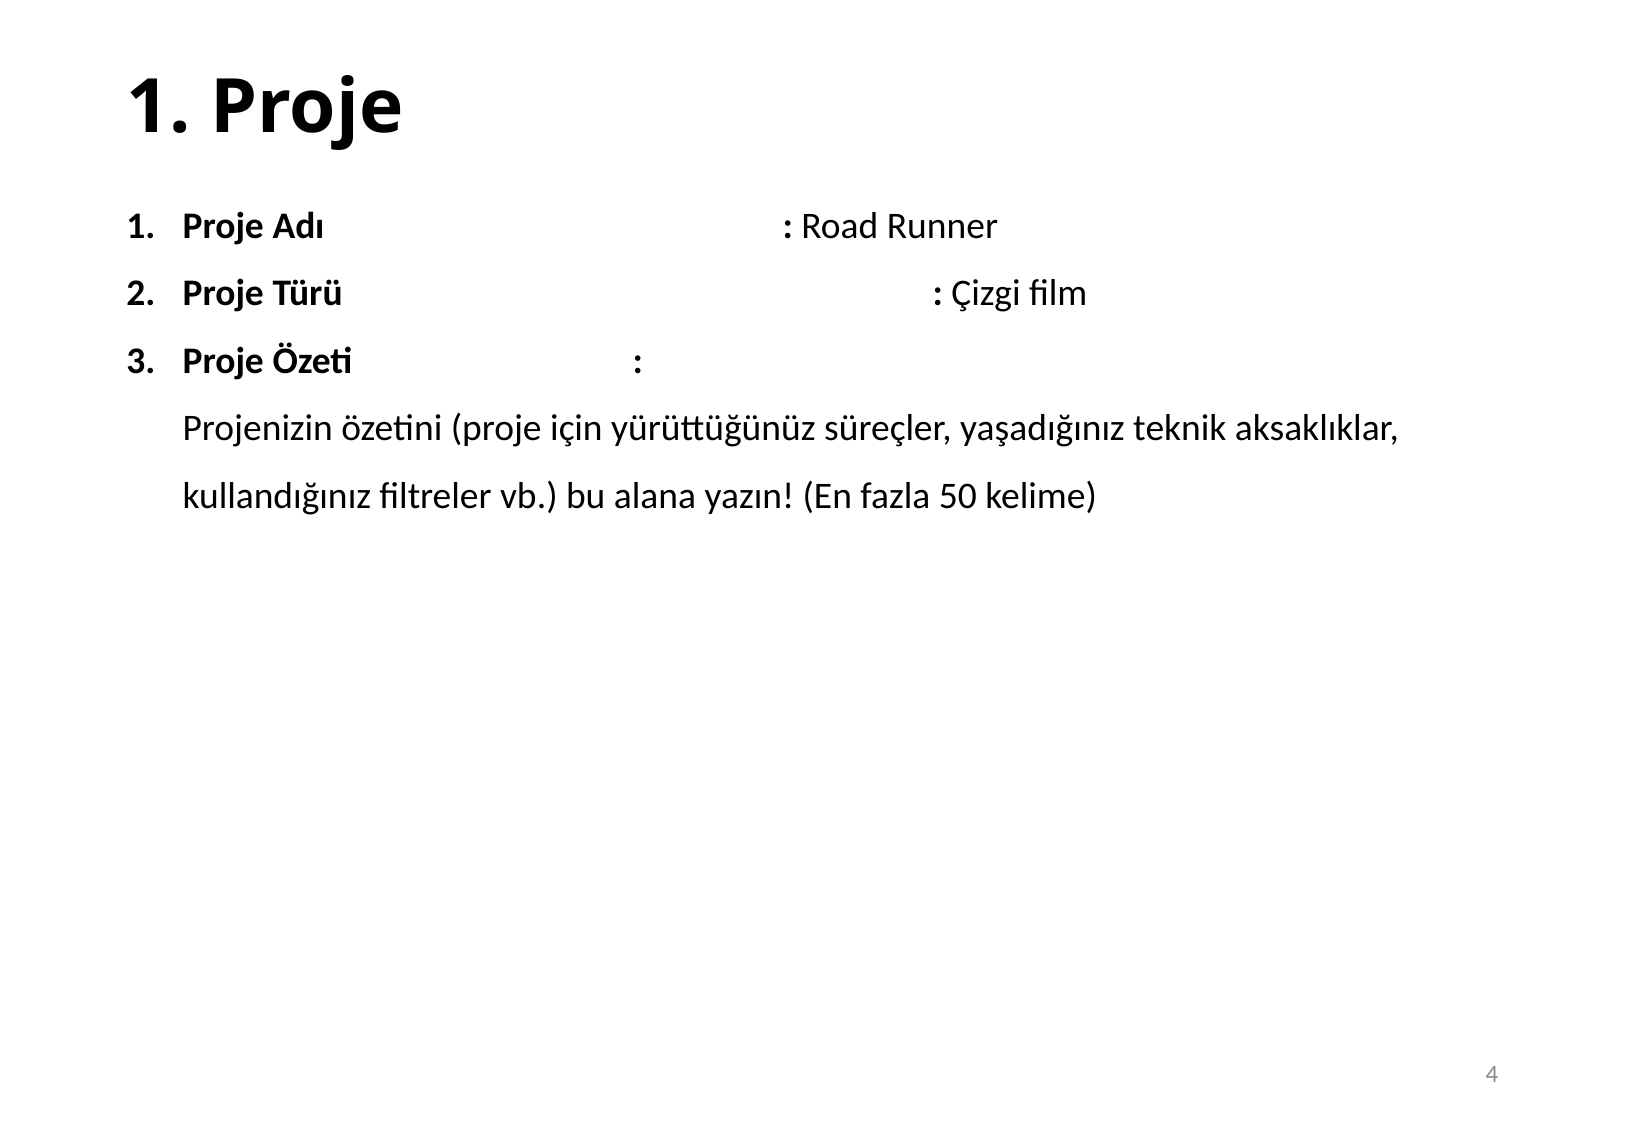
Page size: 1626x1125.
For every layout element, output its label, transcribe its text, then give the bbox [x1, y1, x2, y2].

slide_number 4 [1147, 1042, 1514, 1103]
text_box Proje Adı : Road Runner Proje Türü : Çizgi film Proje Özeti : Projenizin özetini (proje için yürüttüğünüz süreçler, yaşadığınız teknik aksaklıklar, kullandığınız filtreler vb.) bu alana yazın! (En fazla 50 kelime) [111, 170, 1514, 591]
title 1. Proje [111, 59, 1514, 170]
